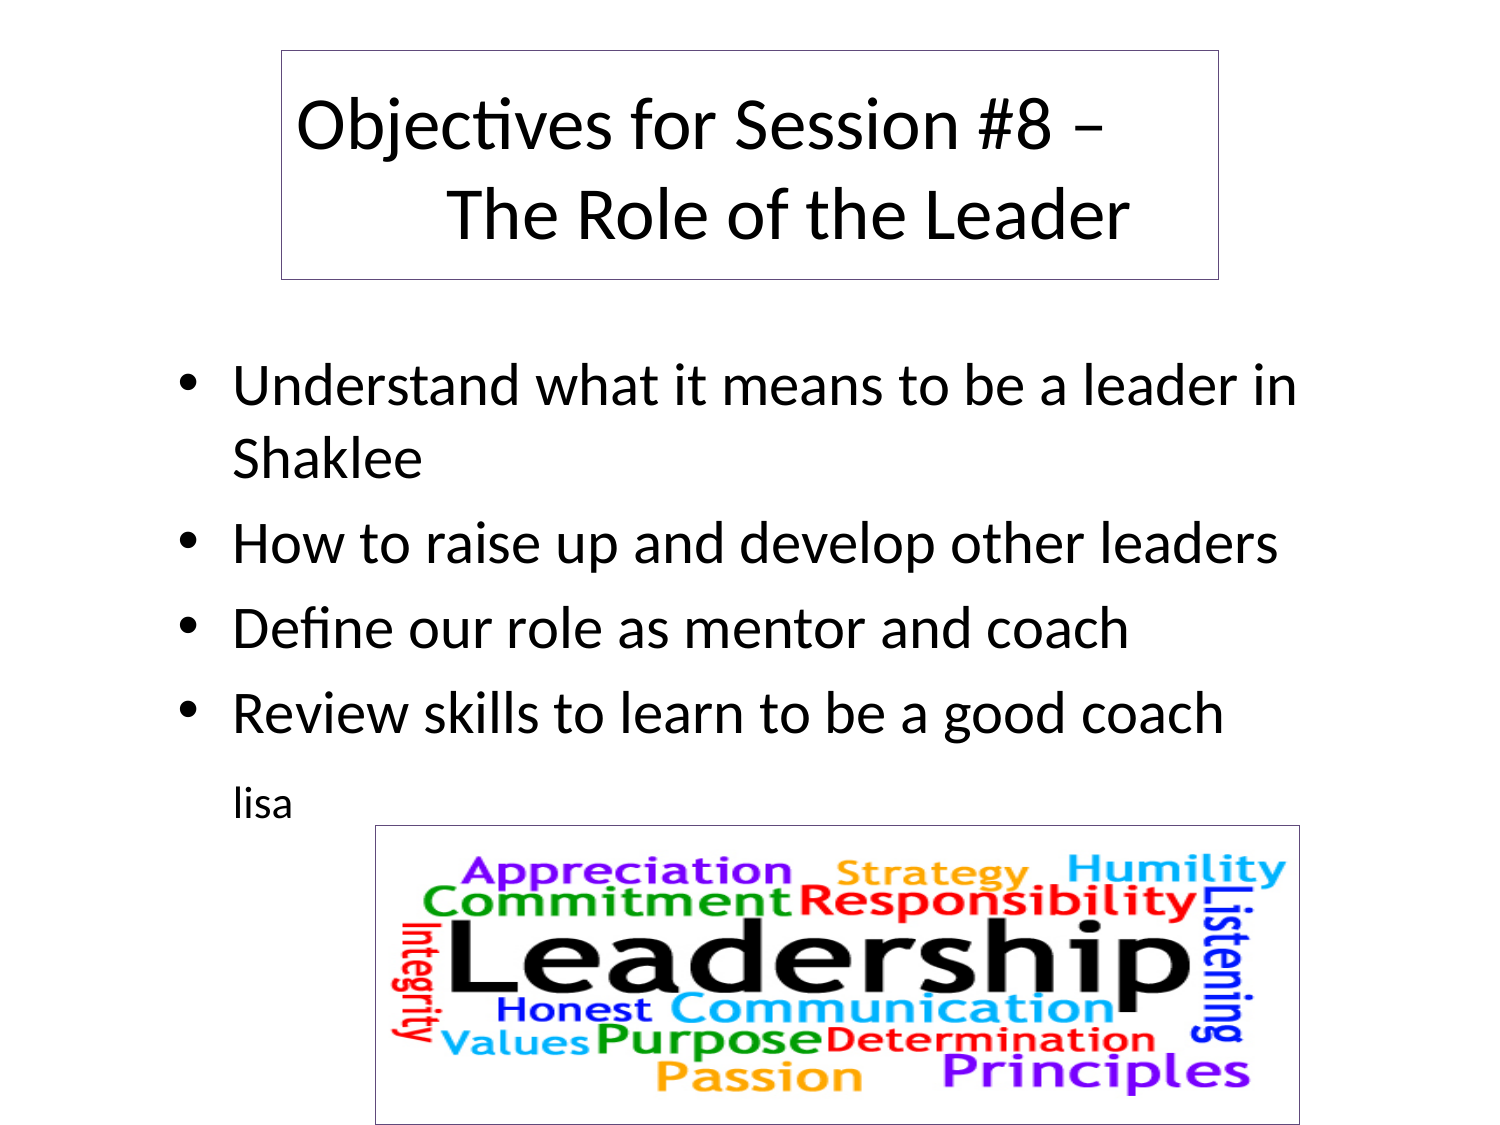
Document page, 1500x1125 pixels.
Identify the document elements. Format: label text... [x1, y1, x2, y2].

list Understand what it means to be a leader in Shaklee How to raise up and develop other leaders Define our role as mentor and coach Review skills to learn to be a good coach lisa [162, 337, 1338, 974]
picture [374, 824, 1301, 1125]
title Objectives for Session #8 – The Role of the Leader [281, 50, 1219, 280]
